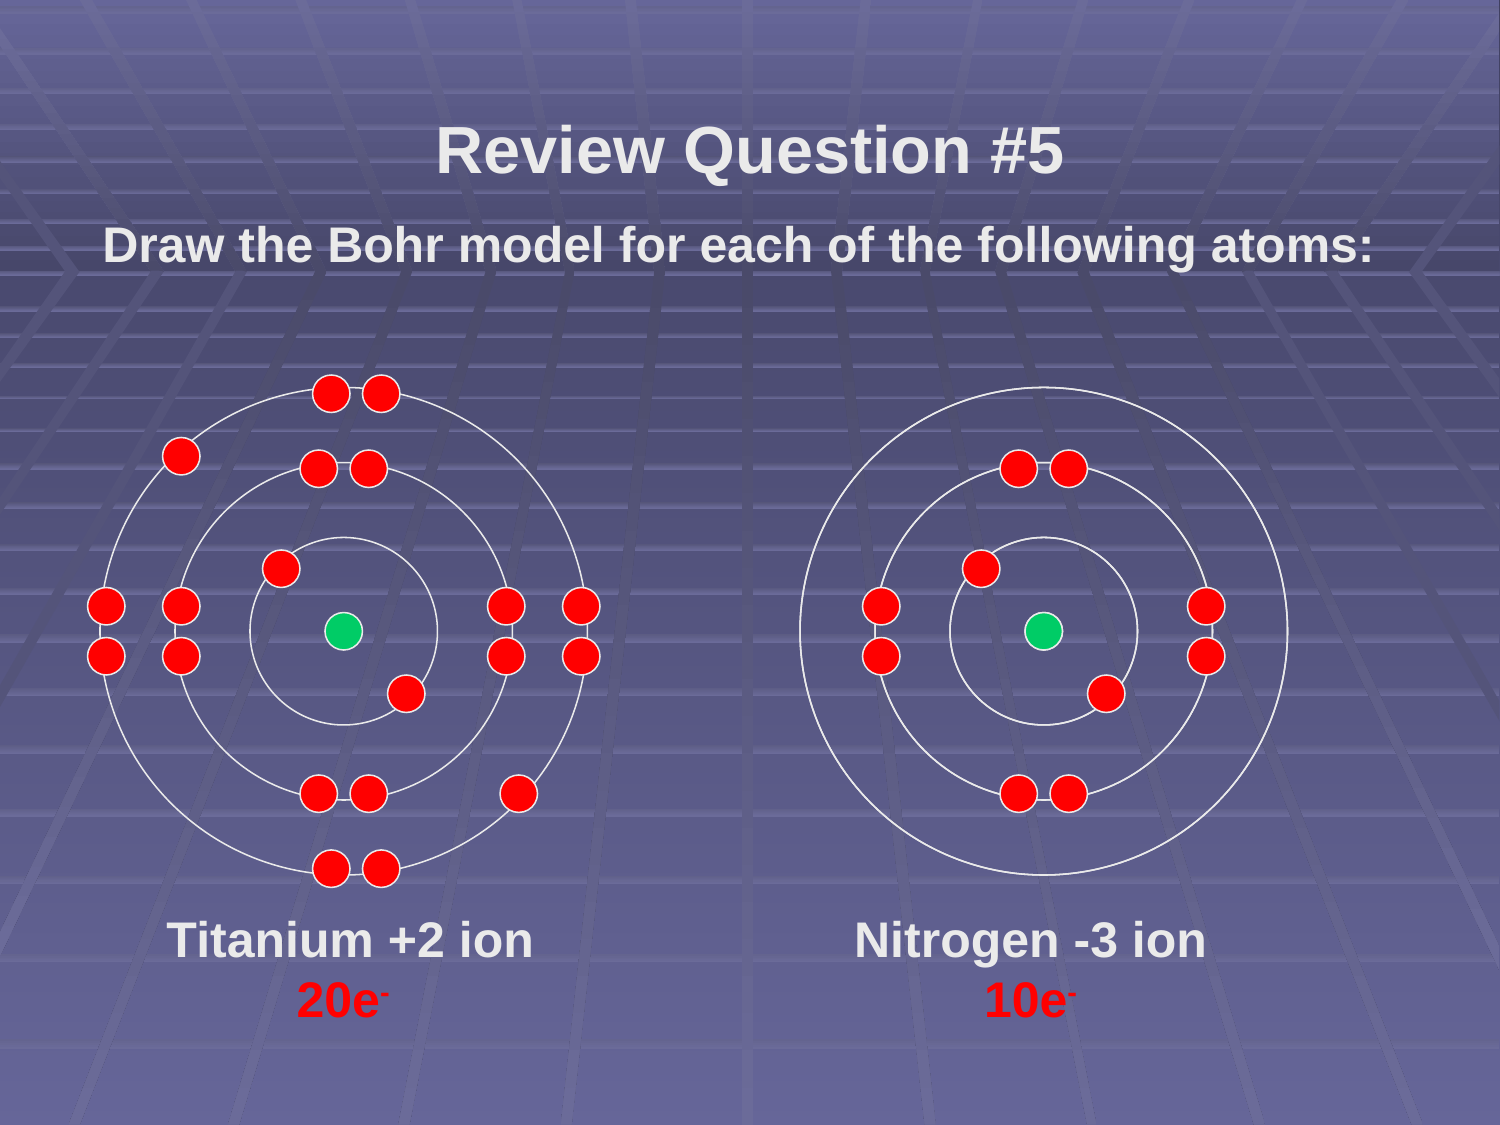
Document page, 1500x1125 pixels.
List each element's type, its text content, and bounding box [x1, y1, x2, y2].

text_box [312, 375, 351, 413]
text_box [999, 450, 1038, 488]
text_box [350, 450, 388, 488]
text_box [350, 774, 388, 813]
text_box [362, 375, 400, 413]
text_box Nitrogen -3 ion 10e- [839, 899, 1222, 1095]
text_box [162, 587, 201, 625]
text_box [1050, 774, 1088, 813]
text_box Titanium +2 ion 20e- [151, 899, 549, 1125]
text_box [312, 849, 351, 888]
text_box [562, 637, 601, 676]
text_box [487, 637, 526, 676]
text_box [262, 549, 301, 588]
text_box [962, 549, 1000, 588]
text_box [1187, 637, 1225, 676]
text_box [1050, 450, 1088, 488]
text_box [162, 637, 201, 676]
text_box Review Question #5 Draw the Bohr model for each of the following atoms: [87, 99, 1414, 280]
text_box [300, 774, 338, 813]
text_box [487, 587, 526, 625]
text_box [362, 849, 400, 888]
text_box [99, 387, 588, 875]
text_box [162, 437, 201, 475]
text_box [999, 774, 1038, 813]
text_box [562, 587, 601, 625]
text_box [300, 450, 338, 488]
text_box [87, 637, 126, 676]
text_box [387, 675, 426, 713]
text_box [500, 774, 538, 813]
text_box [800, 387, 1288, 876]
text_box [1187, 587, 1225, 625]
text_box [87, 587, 126, 625]
text_box [862, 637, 901, 676]
text_box [862, 587, 901, 625]
text_box [1087, 675, 1126, 713]
